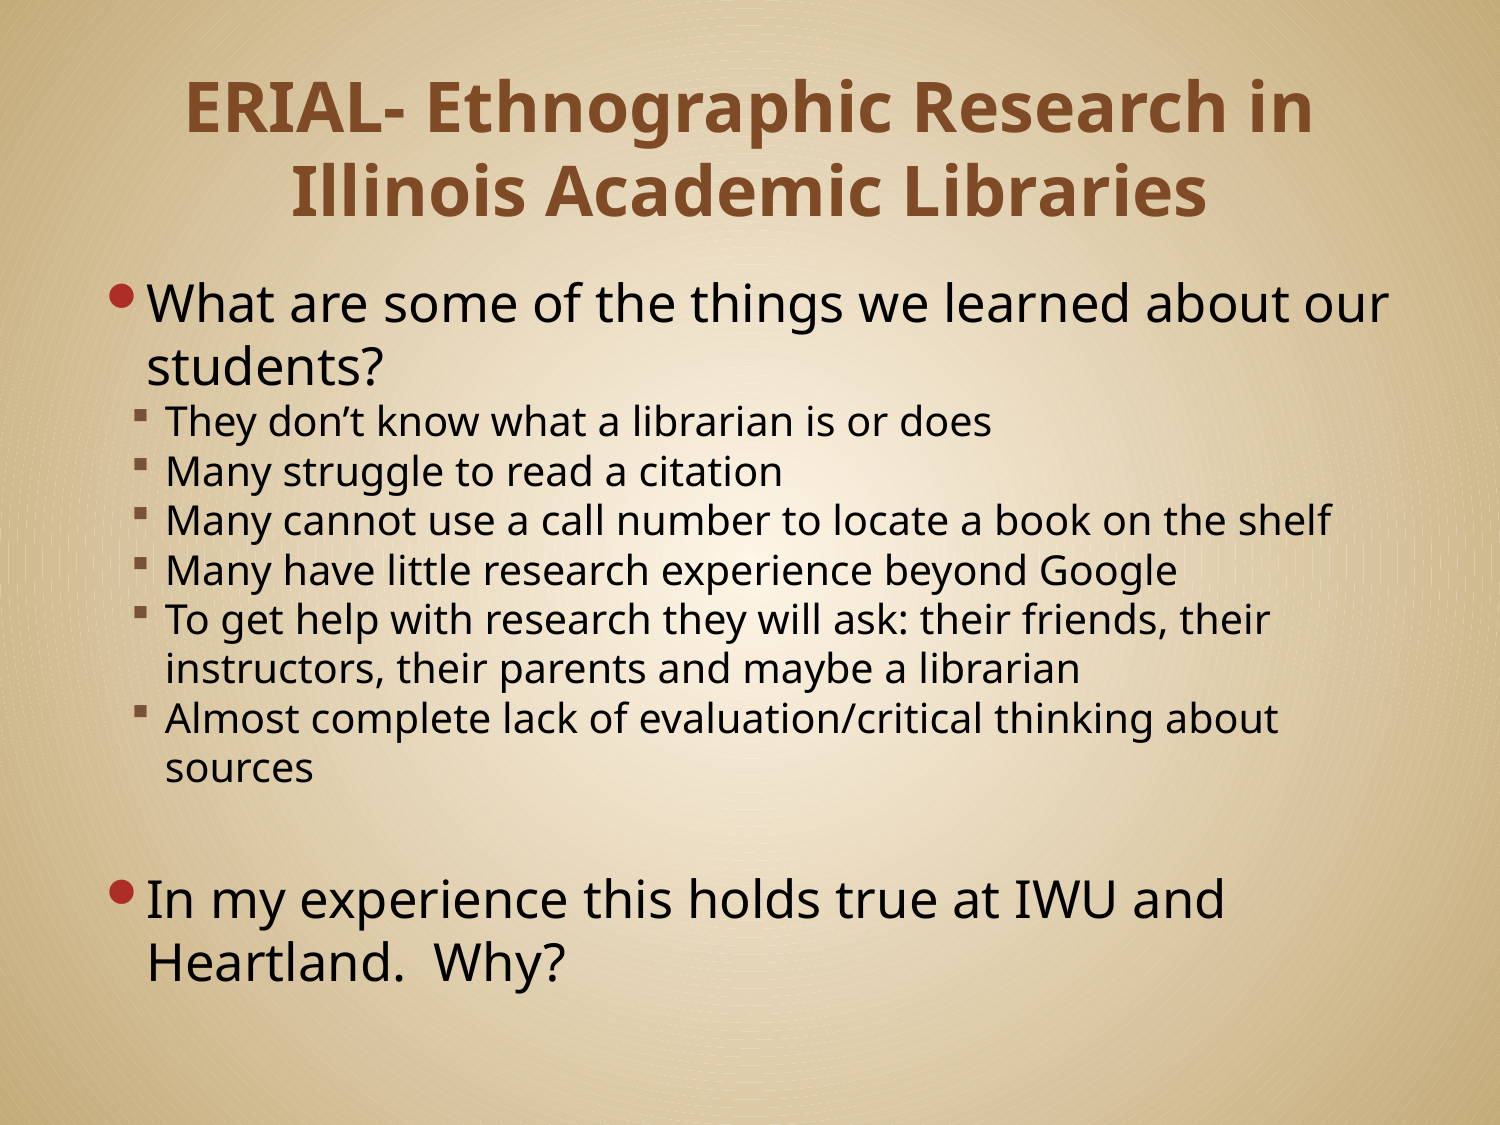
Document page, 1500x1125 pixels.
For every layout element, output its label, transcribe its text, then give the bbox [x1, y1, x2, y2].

title ERIAL- Ethnographic Research in Illinois Academic Libraries [75, 50, 1425, 238]
list What are some of the things we learned about our students? They don’t know what a librarian is or does Many struggle to read a citation Many cannot use a call number to locate a book on the shelf Many have little research experience beyond Google To get help with research they will ask: their friends, their instructors, their parents and maybe a librarian Almost complete lack of evaluation/critical thinking about sources In my experience this holds true at IWU and Heartland. Why? [74, 262, 1426, 1006]
